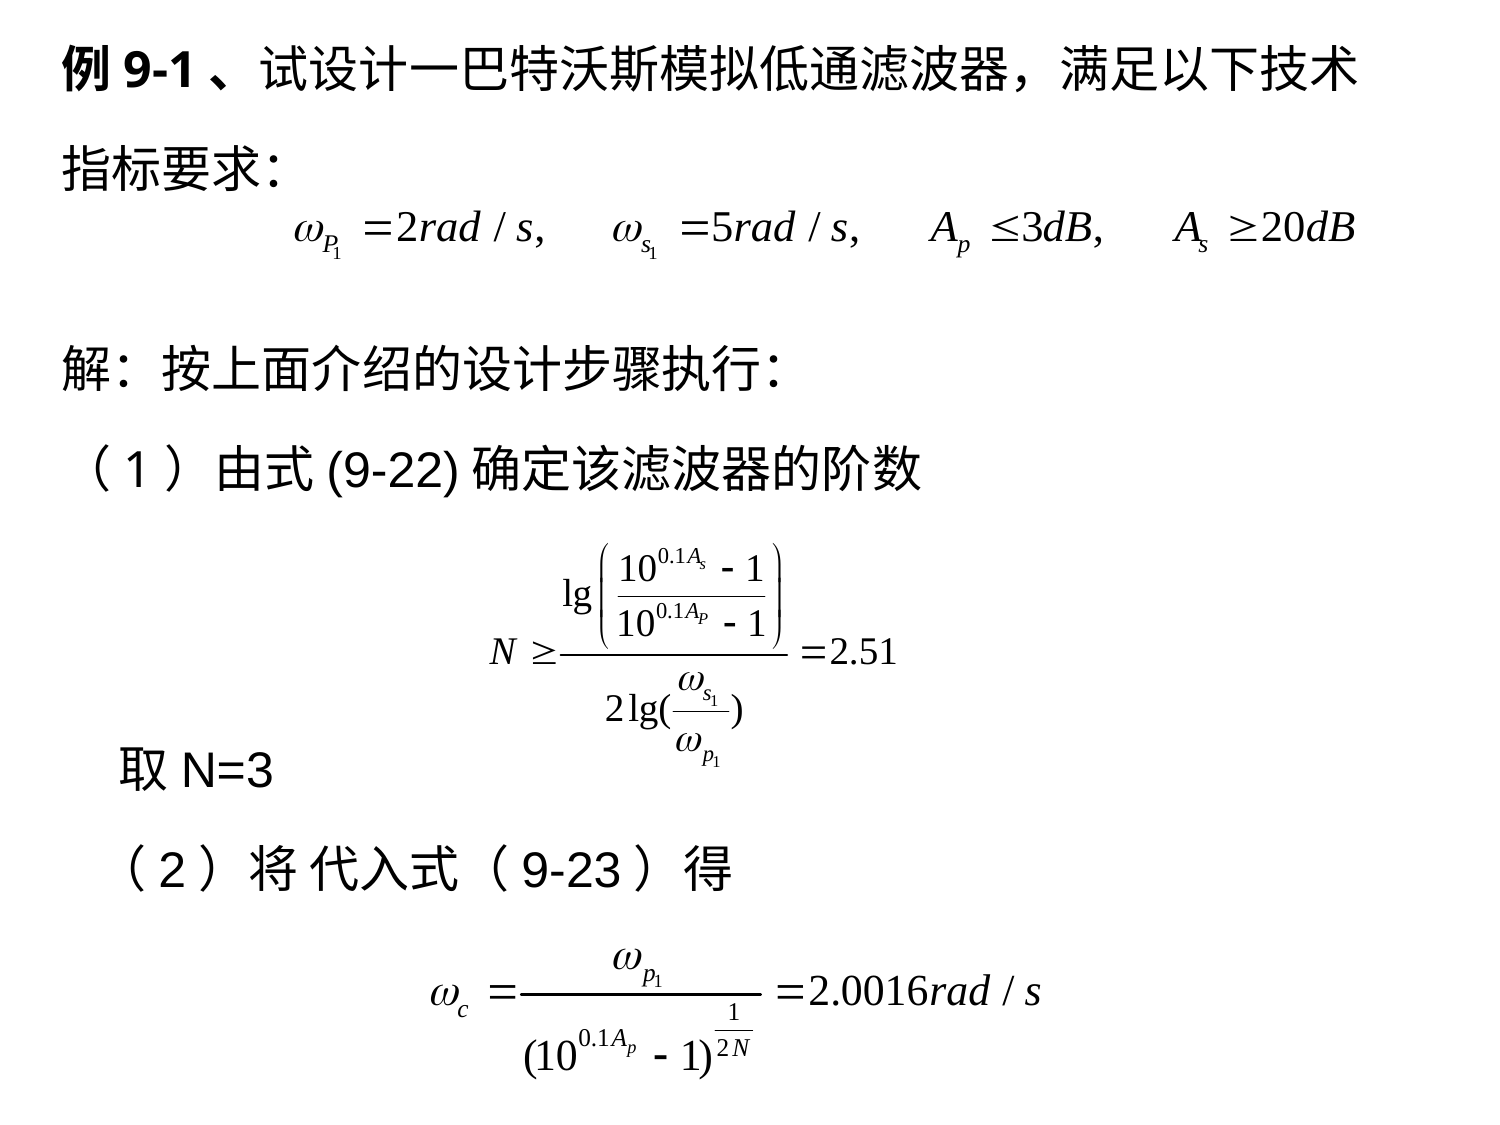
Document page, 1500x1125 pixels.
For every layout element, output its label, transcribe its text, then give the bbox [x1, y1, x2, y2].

list 例9-1、试设计一巴特沃斯模拟低通滤波器，满足以下技术 指标要求： 解：按上面介绍的设计步骤执行： （1）由式(9-22)确定该滤波器的阶数 取N=3 （2）将 代入式（9-23）得 [46, 1, 1398, 124]
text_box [480, 535, 903, 779]
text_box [421, 925, 1052, 1090]
list 例9-1、试设计一巴特沃斯模拟低通滤波器，满足以下技术 指标要求： 解：按上面介绍的设计步骤执行： （1）由式(9-22)确定该滤波器的阶数 取N=3 （2）将 代入式（9-23）得 [46, 126, 1398, 1044]
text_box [285, 197, 1365, 272]
